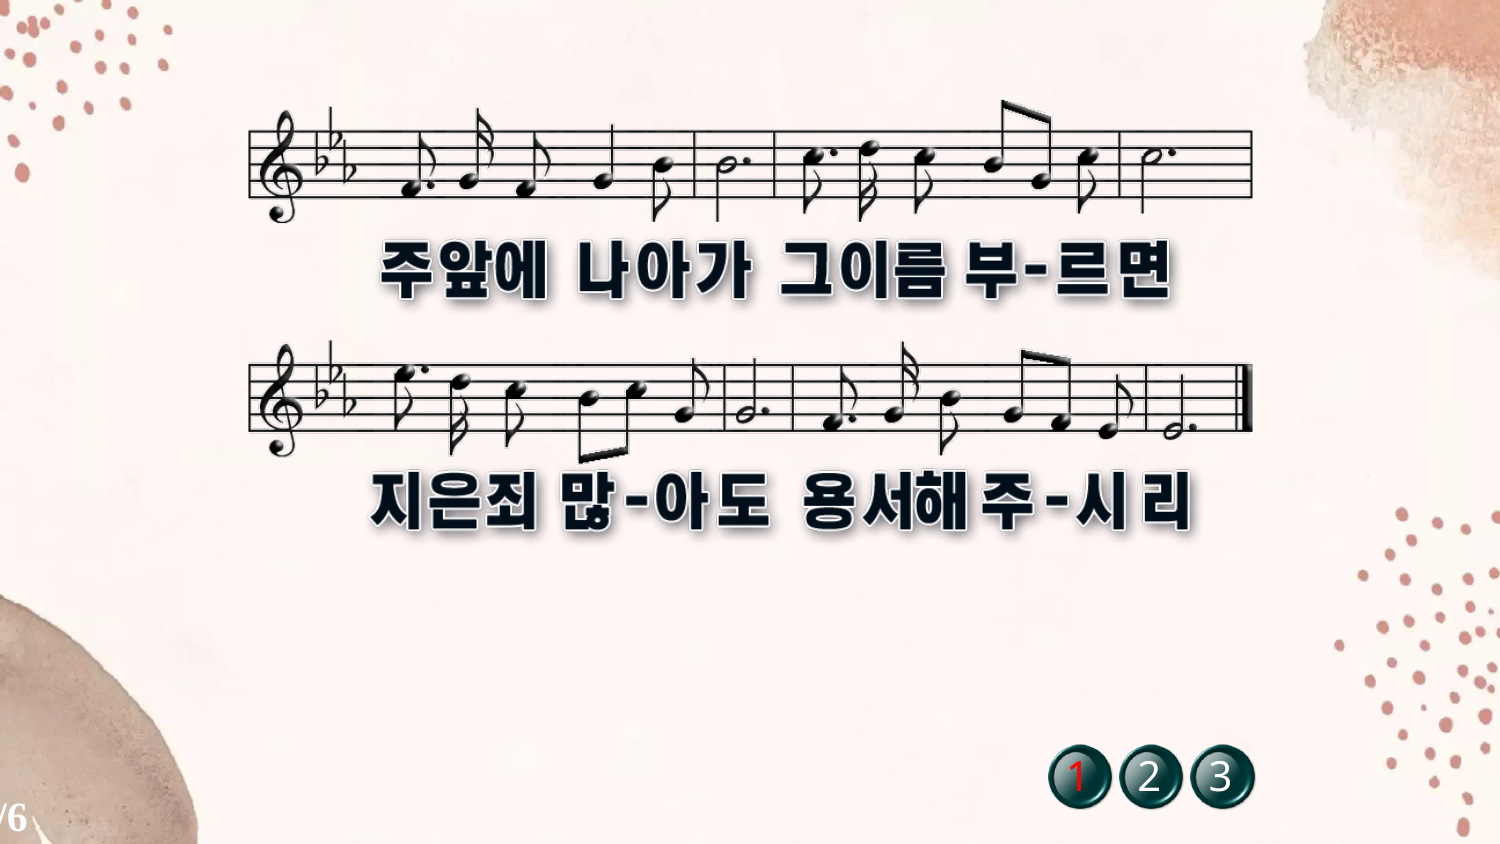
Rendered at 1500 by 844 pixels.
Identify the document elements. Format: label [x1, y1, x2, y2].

picture [0, 0, 1500, 844]
text_box [1187, 740, 1258, 812]
picture [13, 817, 20, 829]
text_box [1116, 740, 1186, 812]
text_box [1045, 740, 1115, 812]
